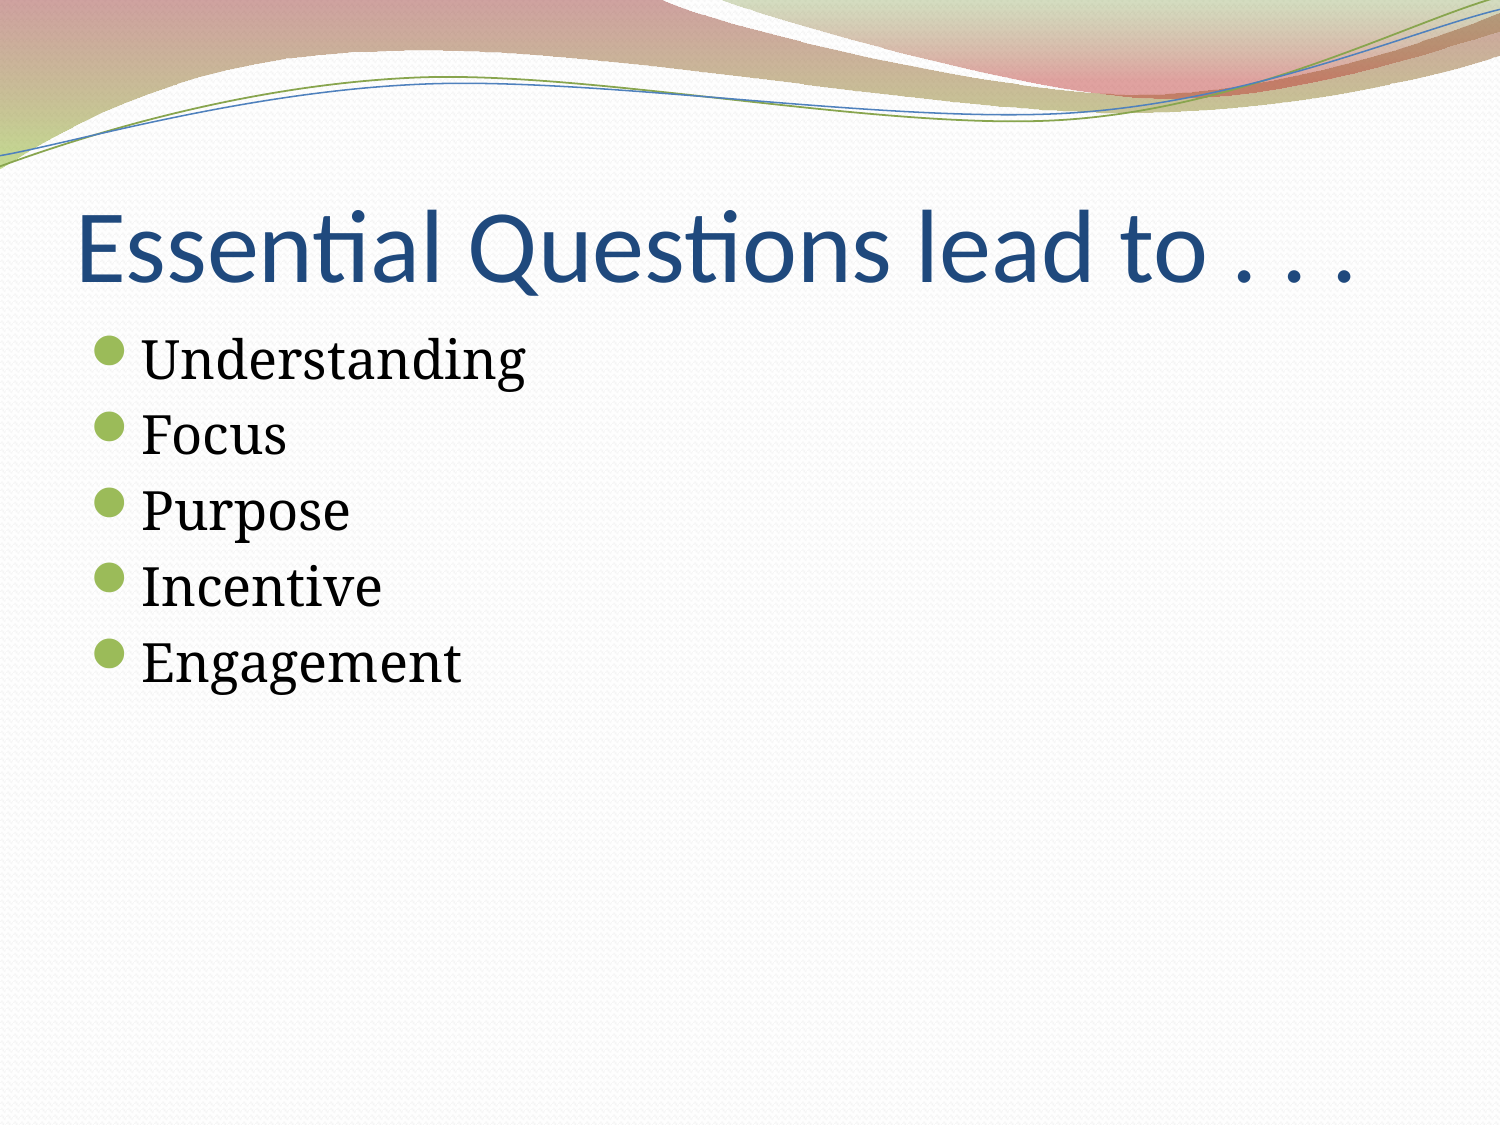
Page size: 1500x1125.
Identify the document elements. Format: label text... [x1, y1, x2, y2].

list Understanding Focus Purpose Incentive Engagement [74, 317, 1426, 1038]
title Essential Questions lead to . . . [74, 115, 1426, 304]
